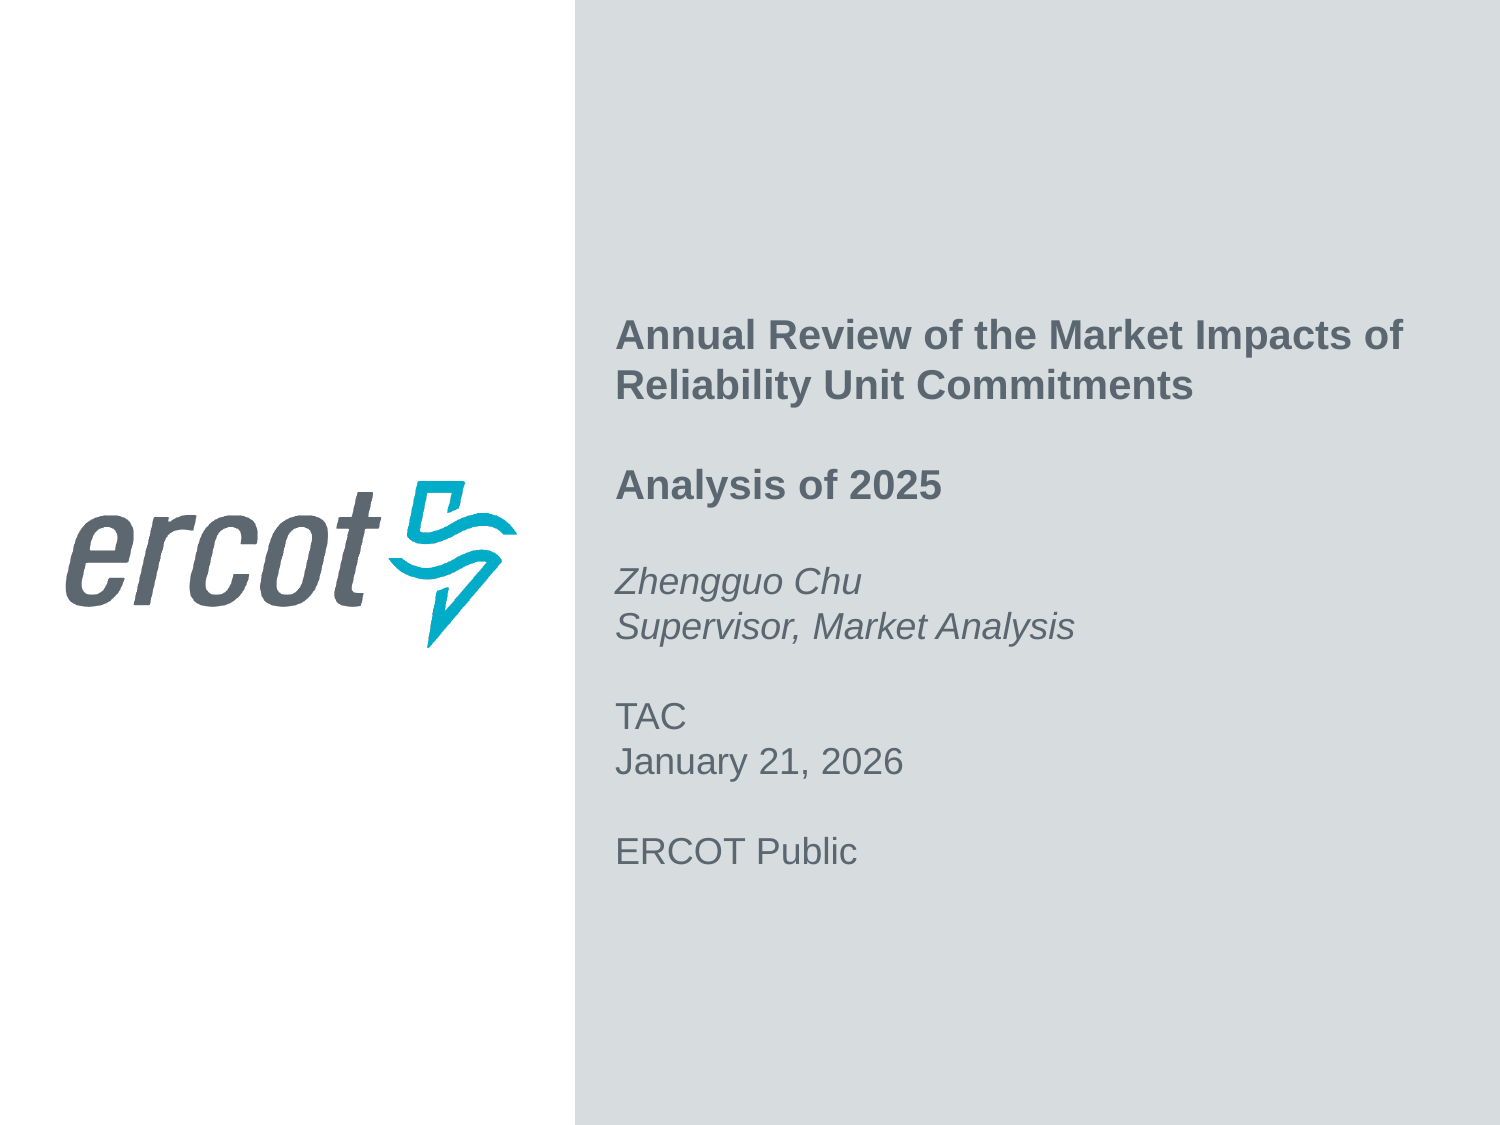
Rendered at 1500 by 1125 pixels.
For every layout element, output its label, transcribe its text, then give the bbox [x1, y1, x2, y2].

picture [56, 471, 525, 654]
text_box Annual Review of the Market Impacts of Reliability Unit Commitments Analysis of 2025 Zhengguo Chu Supervisor, Market Analysis TAC January 21, 2026 ERCOT Public [600, 299, 1450, 881]
